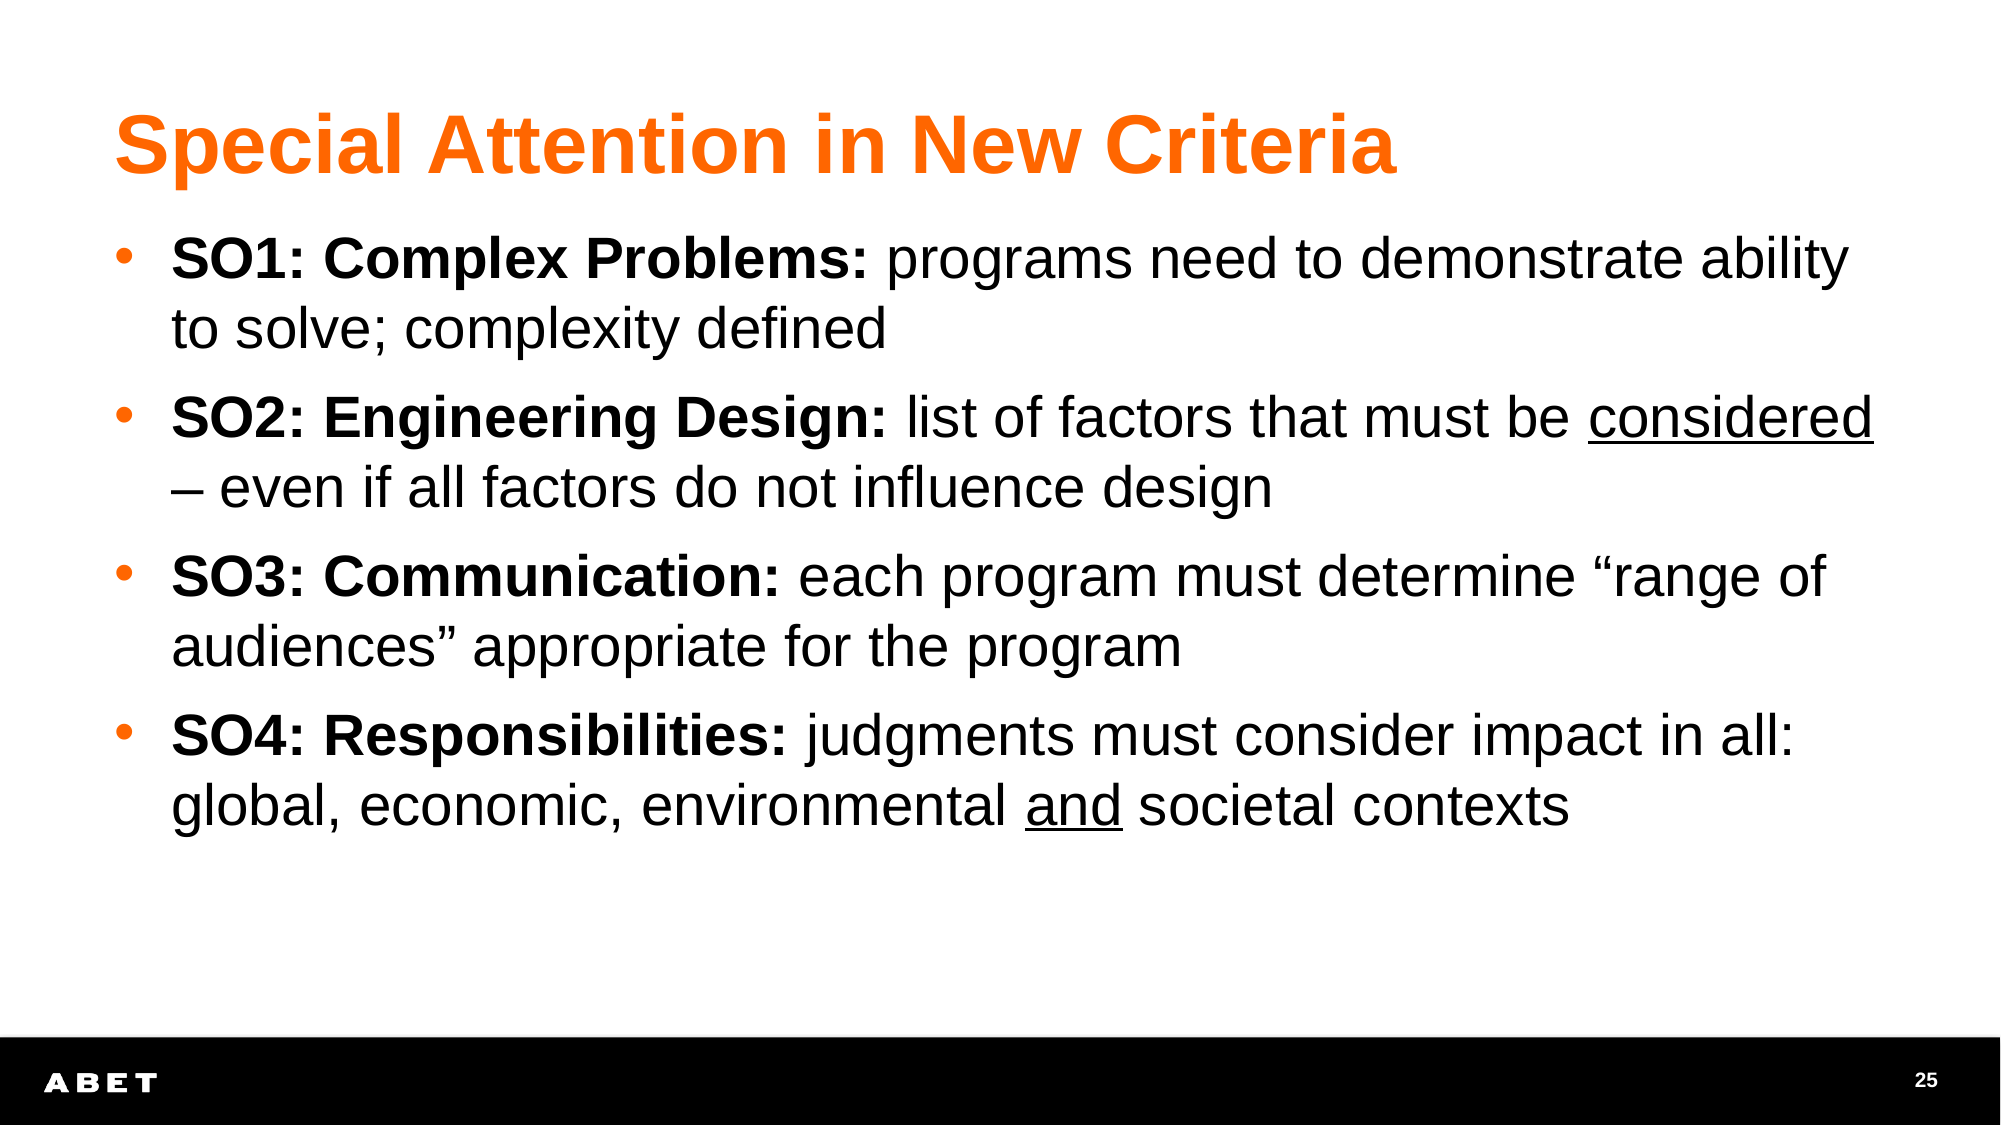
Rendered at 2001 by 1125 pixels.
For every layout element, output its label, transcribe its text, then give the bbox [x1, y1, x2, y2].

title Special Attention in New Criteria [99, 82, 1900, 213]
picture [16, 1052, 184, 1113]
list SO1: Complex Problems: programs need to demonstrate ability to solve; complexity defined SO2: Engineering Design: list of factors that must be considered – even if all factors do not influence design SO3: Communication: each program must determine “range of audiences” appropriate for the program SO4: Responsibilities: judgments must consider impact in all: global, economic, environmental and societal contexts [99, 213, 1928, 991]
